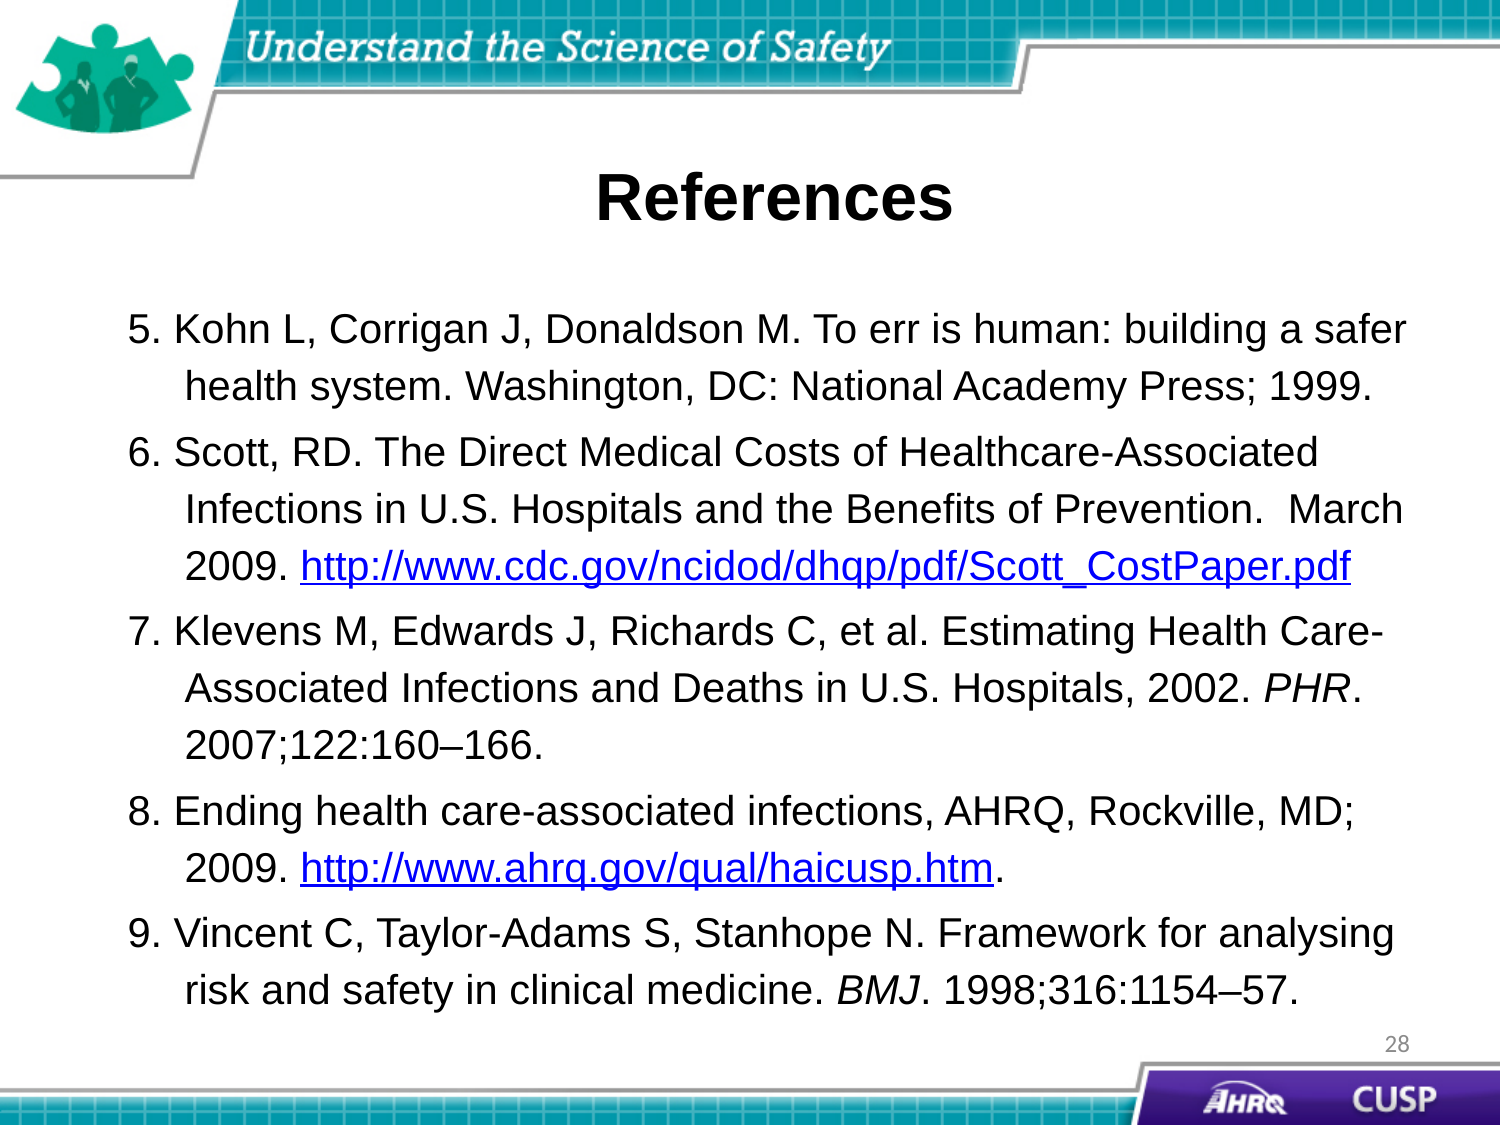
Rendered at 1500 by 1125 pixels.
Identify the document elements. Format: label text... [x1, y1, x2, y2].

slide_number 28 [1074, 1012, 1425, 1073]
list 5. Kohn L, Corrigan J, Donaldson M. To err is human: building a safer health system. Washington, DC: National Academy Press; 1999. 6. Scott, RD. The Direct Medical Costs of Healthcare-Associated Infections in U.S. Hospitals and the Benefits of Prevention. March 2009. http://www.cdc.gov/ncidod/dhqp/pdf/Scott_CostPaper.pdf 7. Klevens M, Edwards J, Richards C, et al. Estimating Health Care-Associated Infections and Deaths in U.S. Hospitals, 2002. PHR. 2007;122:160–166. 8. Ending health care-associated infections, AHRQ, Rockville, MD; 2009. http://www.ahrq.gov/qual/haicusp.htm. 9. Vincent C, Taylor-Adams S, Stanhope N. Framework for analysing risk and safety in clinical medicine. BMJ. 1998;316:1154–57. [112, 287, 1463, 1030]
title References [99, 99, 1450, 288]
picture [0, 0, 1500, 1125]
